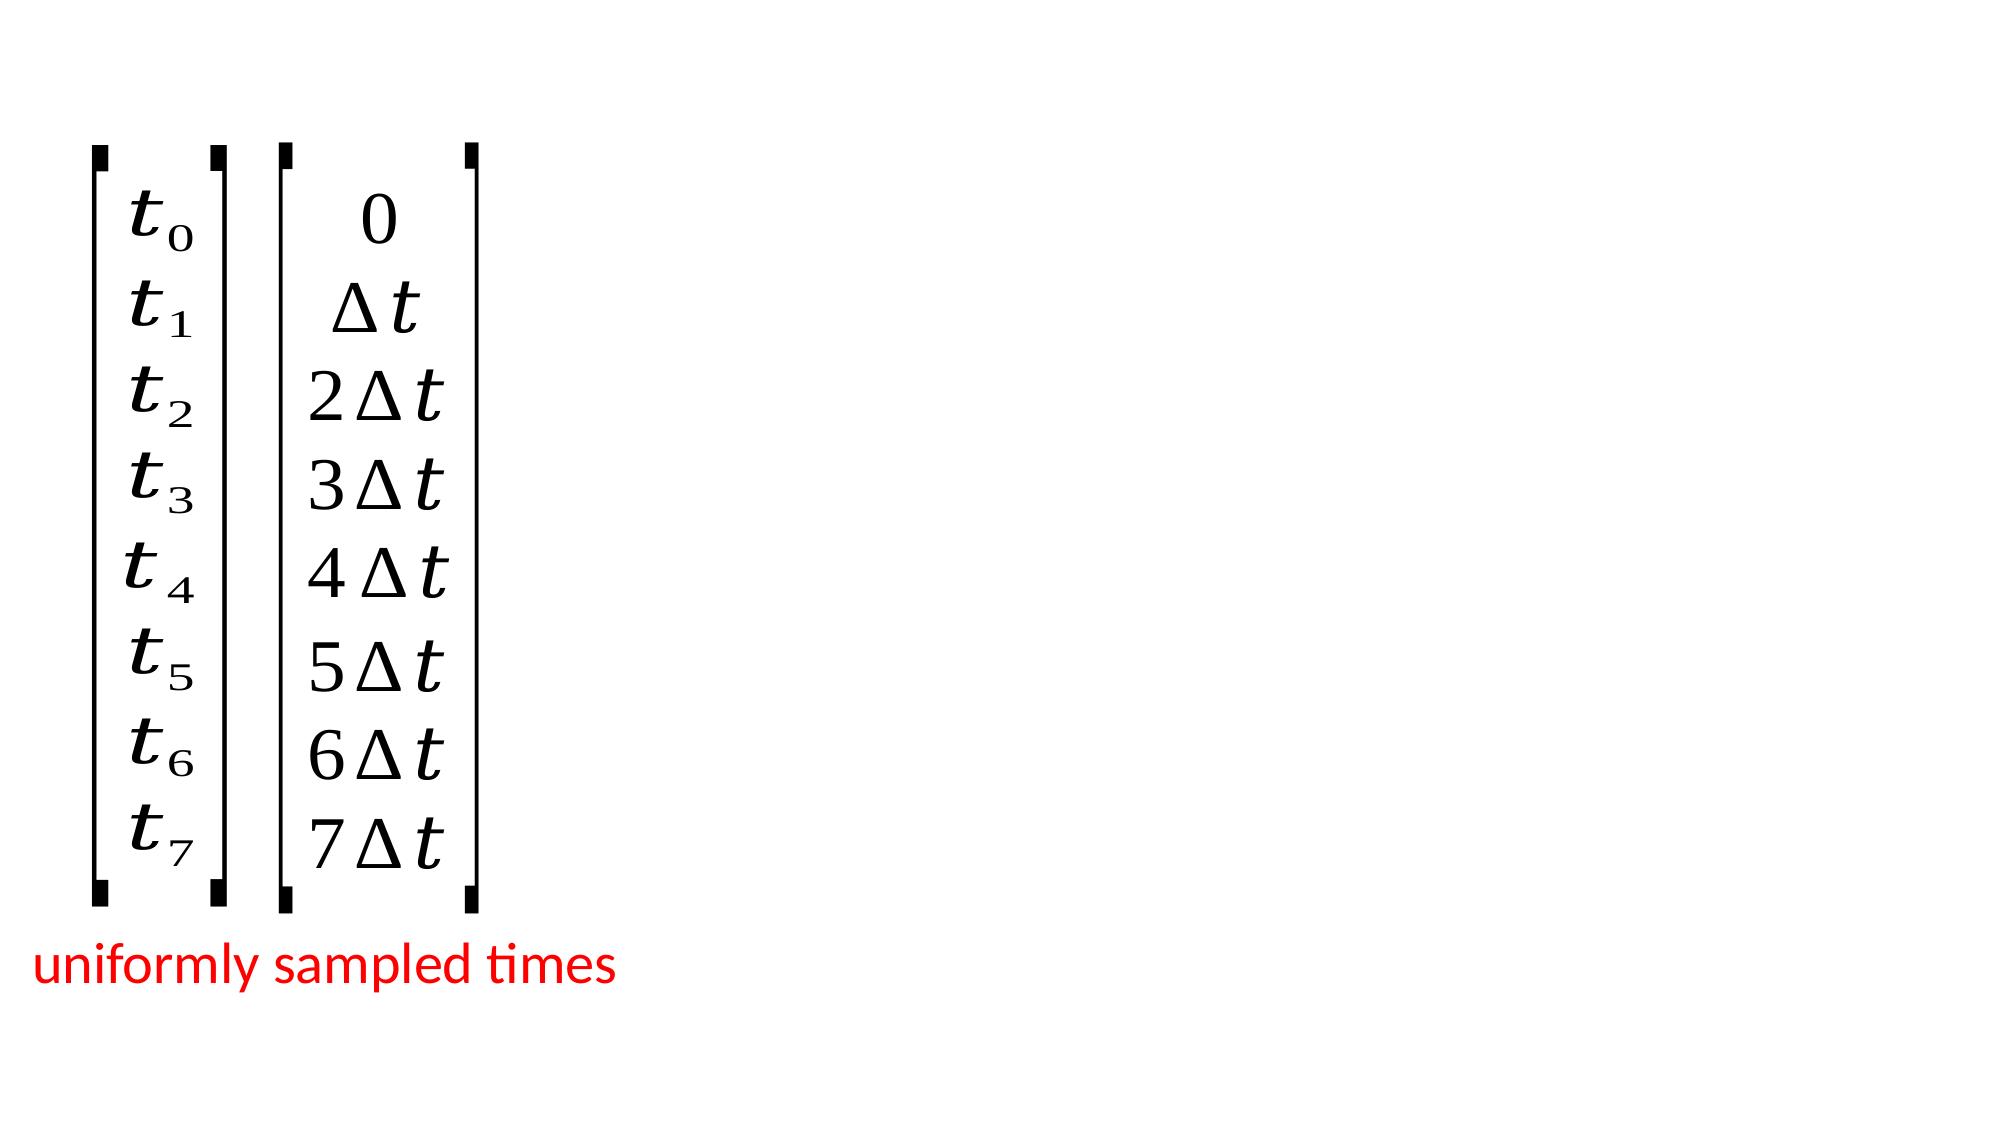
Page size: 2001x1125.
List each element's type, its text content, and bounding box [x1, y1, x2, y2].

text_box uniformly sampled times [17, 918, 633, 1003]
